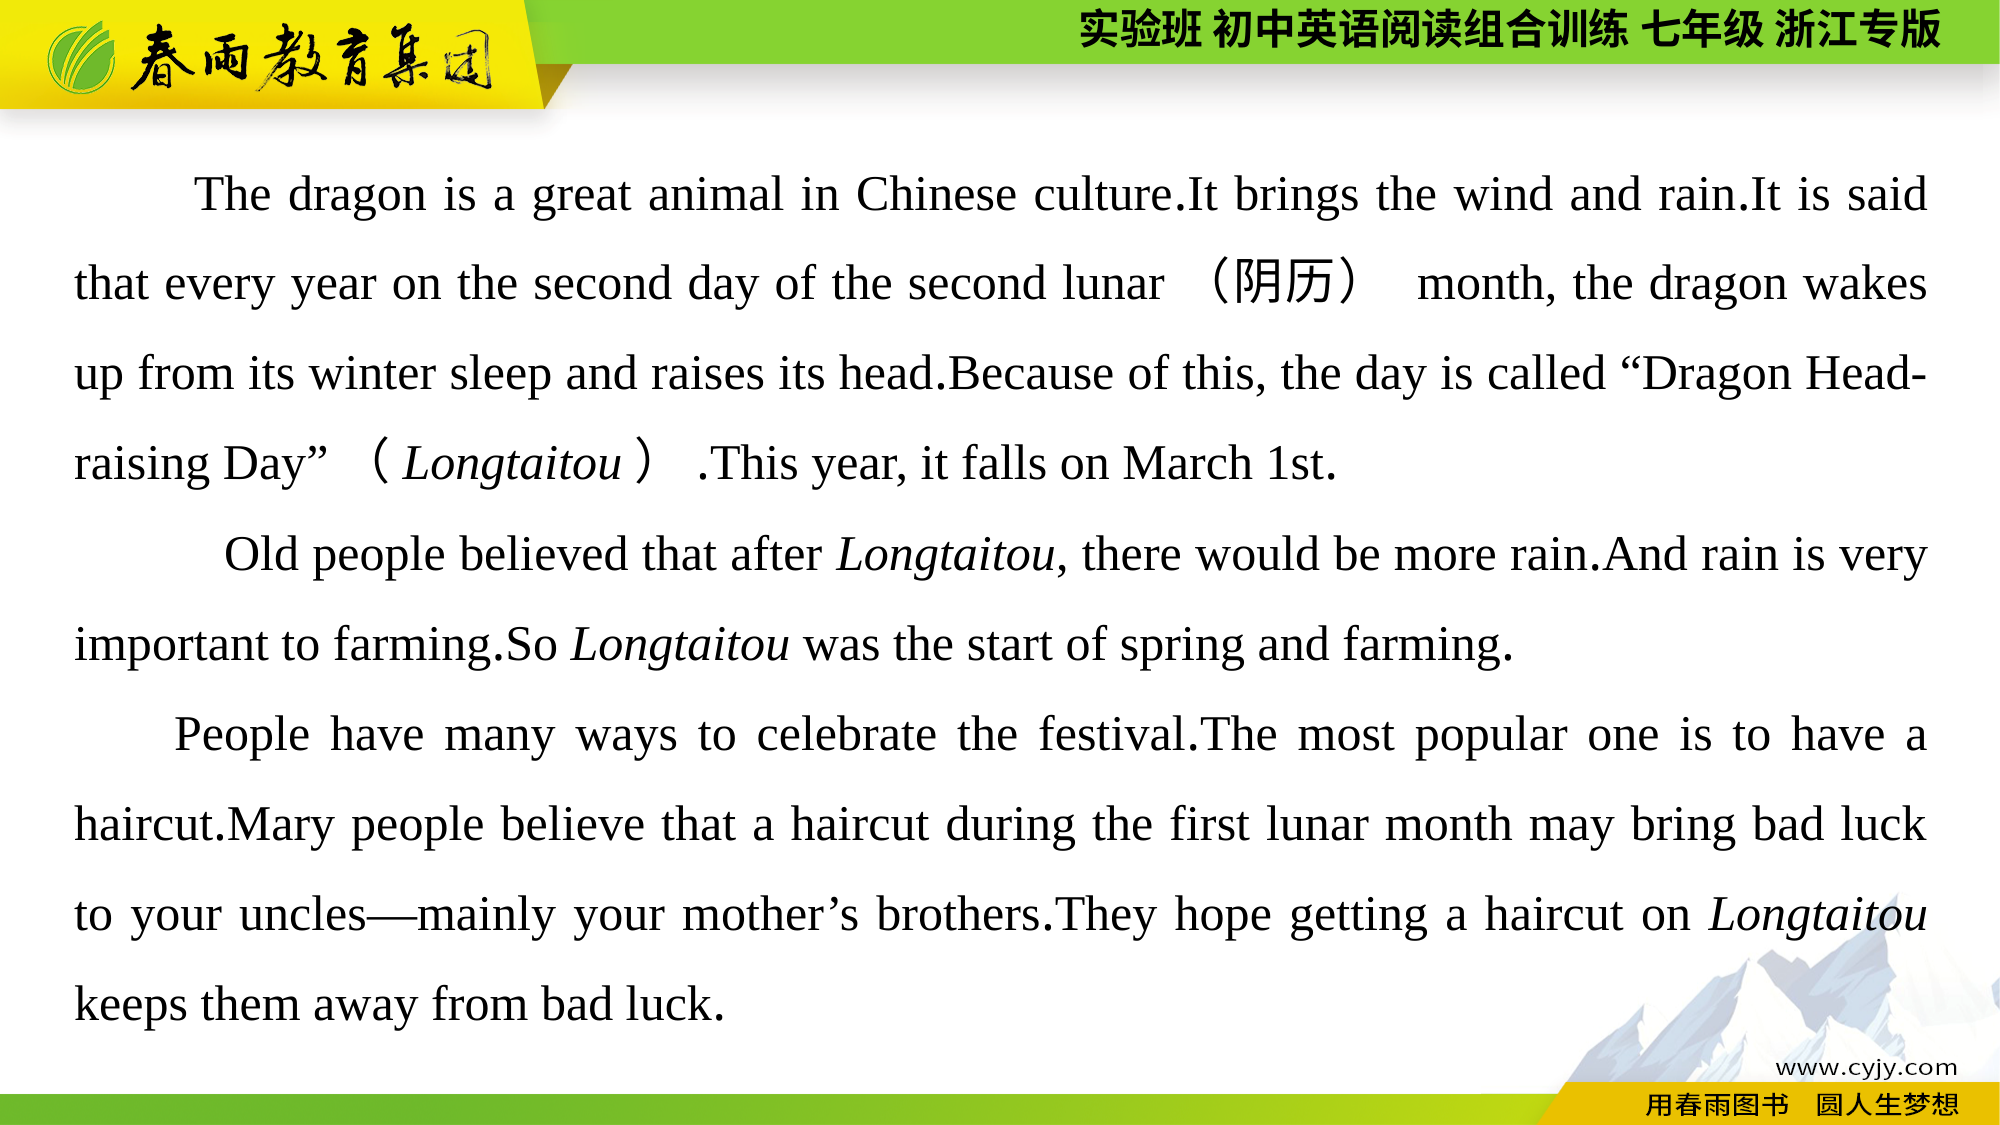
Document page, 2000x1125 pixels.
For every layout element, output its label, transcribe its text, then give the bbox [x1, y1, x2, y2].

picture [0, 0, 2000, 1125]
list The dragon is a great animal in Chinese culture.It brings the wind and rain.It is said that every year on the second day of the second lunar（阴历） month, the dragon wakes up from its winter sleep and raises its head.Because of this, the day is called “Dragon Head-raising Day”（Longtaitou）.This year, it falls on March 1st. Old people believed that after Longtaitou, there would be more rain.And rain is very important to farming.So Longtaitou was the start of spring and farming. People have many ways to celebrate the festival.The most popular one is to have a haircut.Mary people believe that a haircut during the first lunar month may bring bad luck to your uncles—mainly your mother’s brothers.They hope getting a haircut on Longtaitou keeps them away from bad luck. [59, 122, 1944, 1035]
